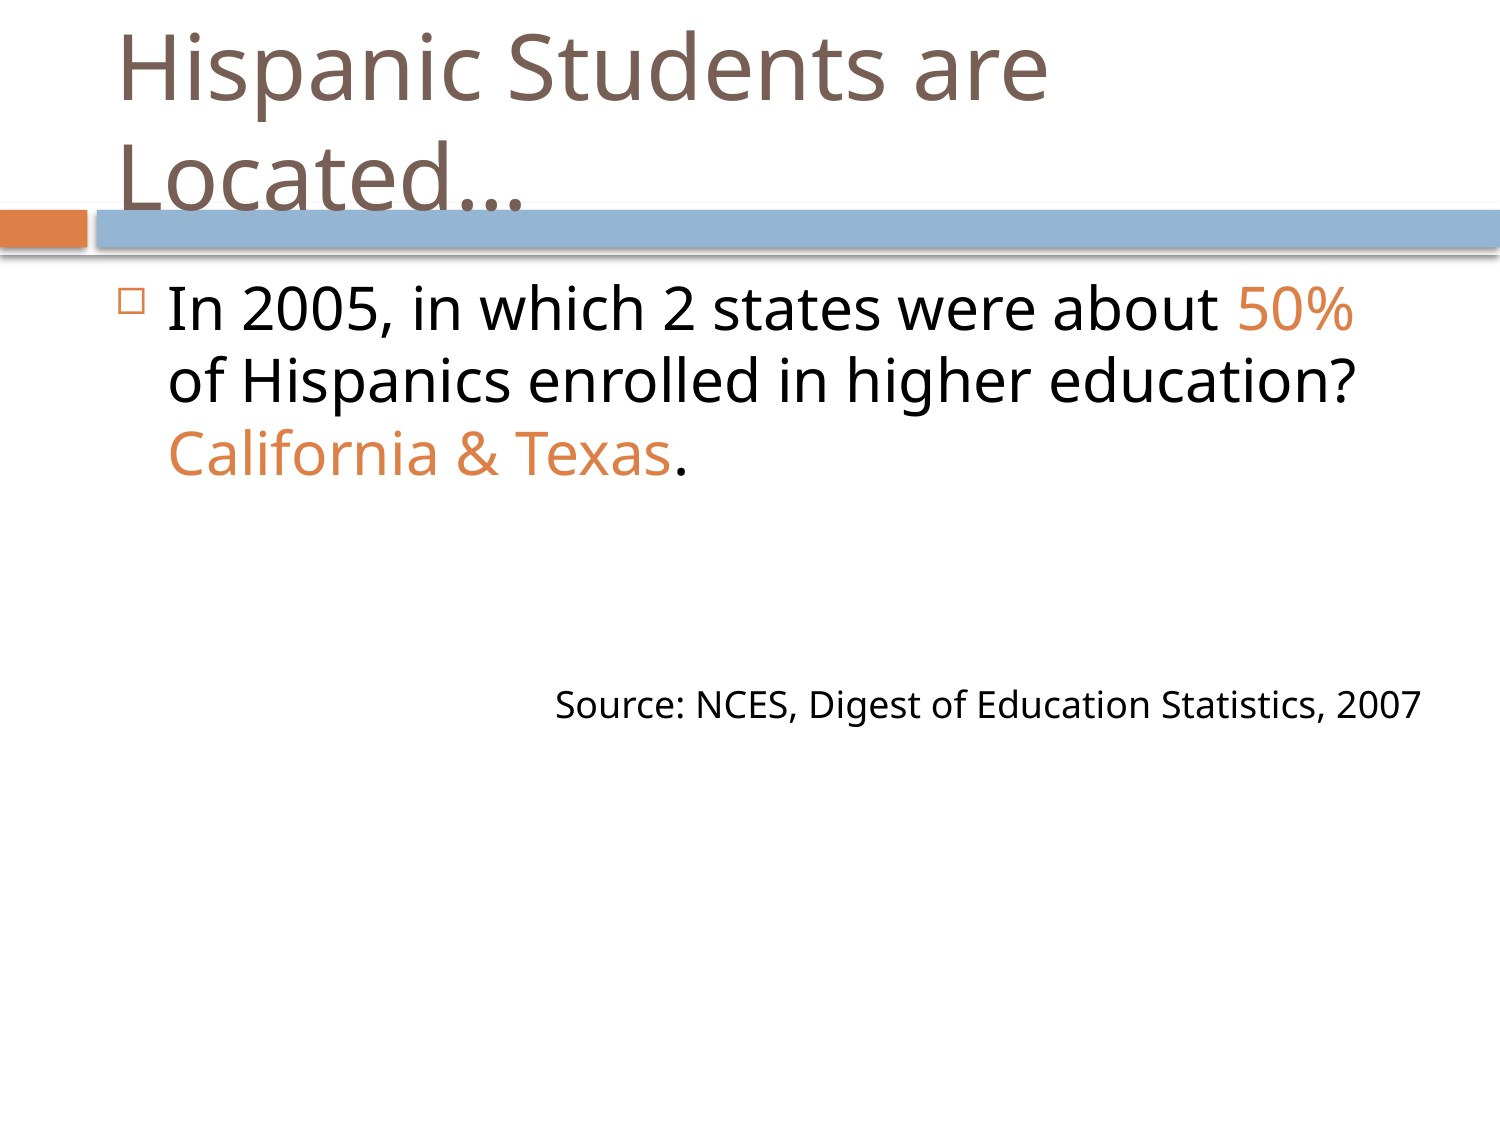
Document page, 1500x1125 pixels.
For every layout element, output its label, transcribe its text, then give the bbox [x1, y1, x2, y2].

list In 2005, in which 2 states were about 50% of Hispanics enrolled in higher education? California & Texas. Source: NCES, Digest of Education Statistics, 2007 [100, 262, 1439, 1001]
title Hispanic Students are Located… [100, 37, 1439, 201]
